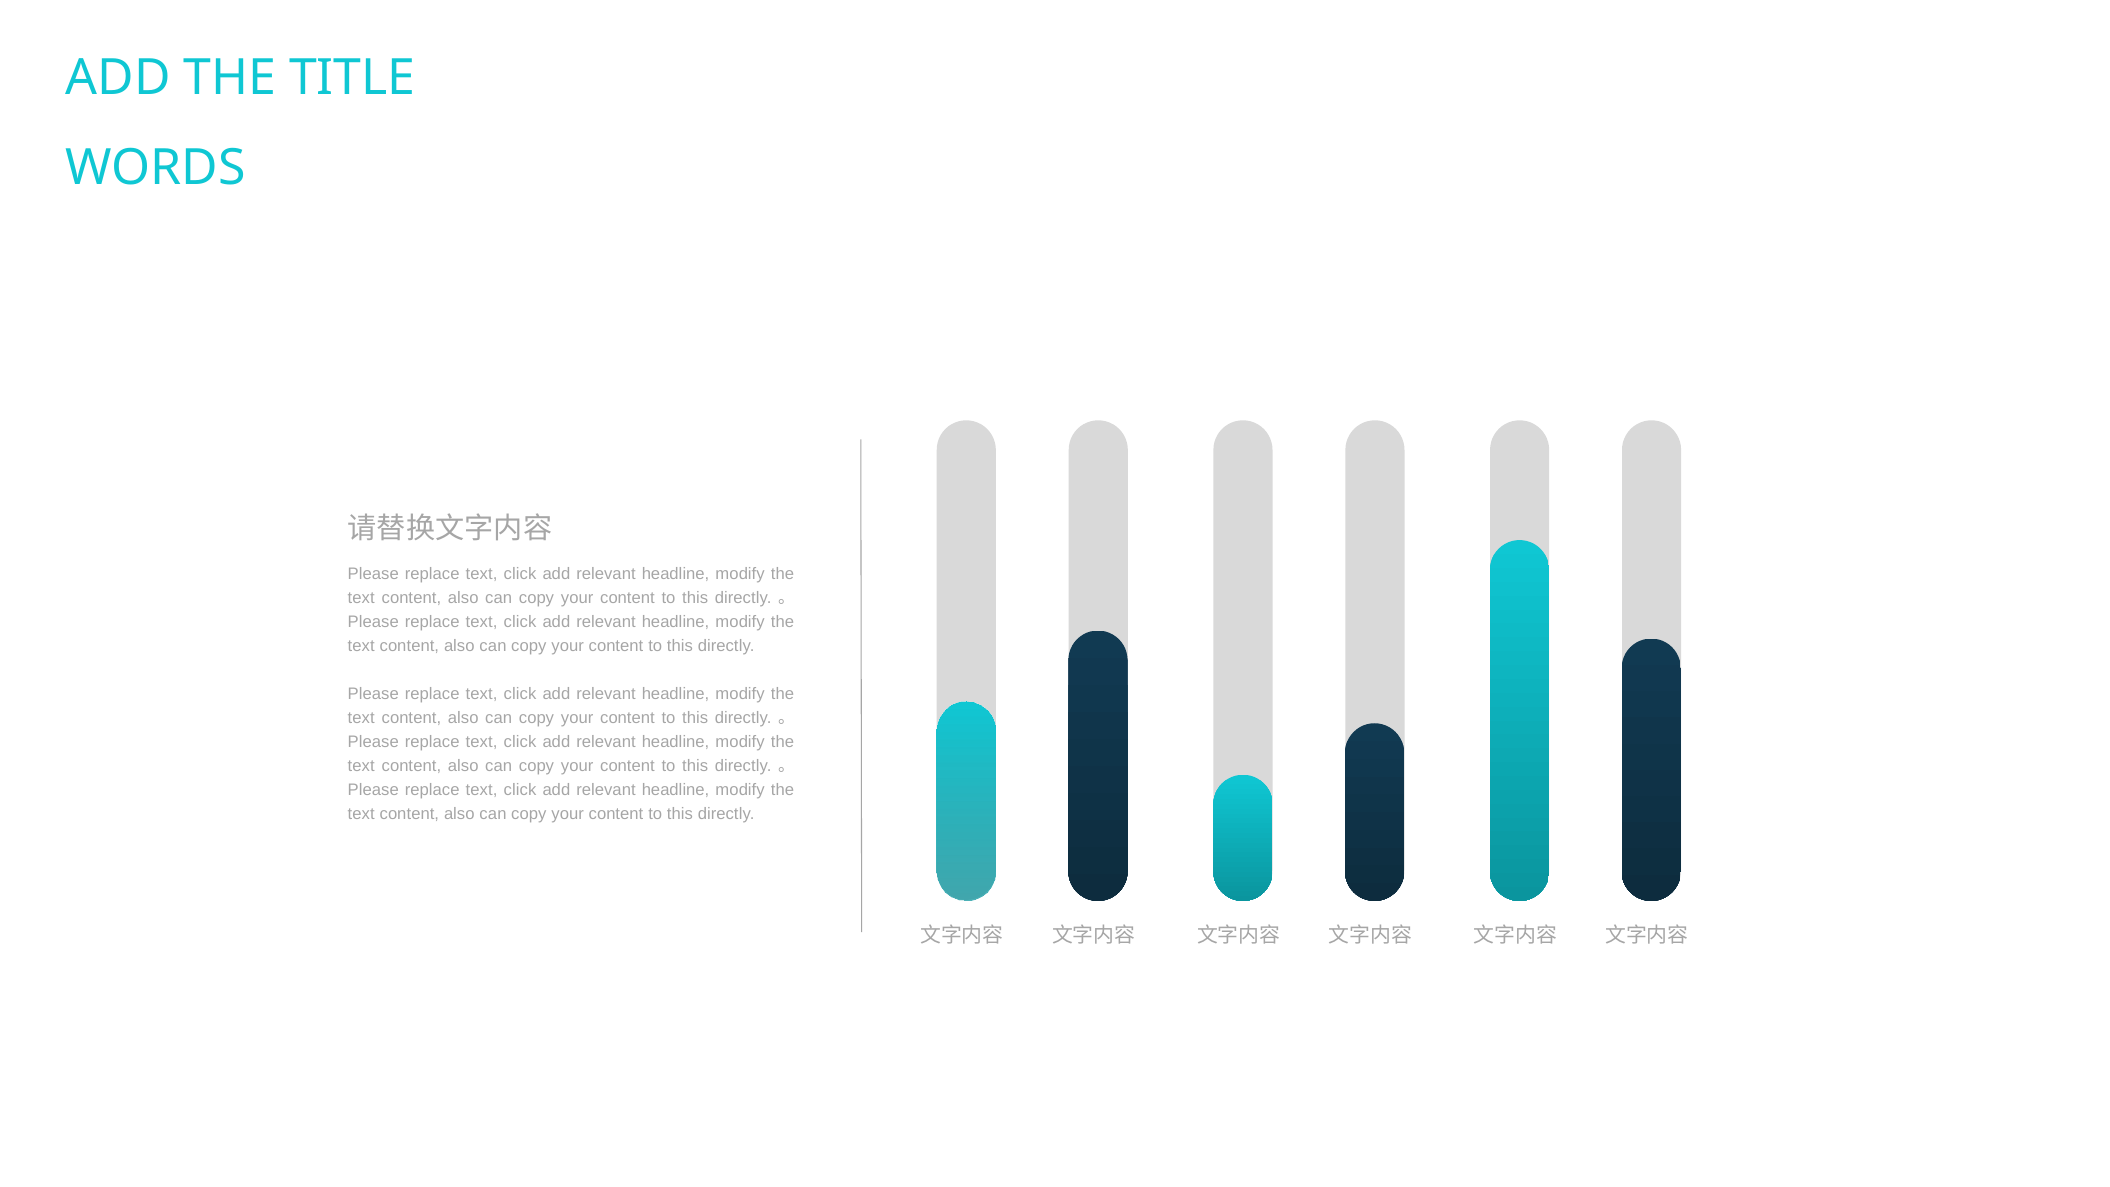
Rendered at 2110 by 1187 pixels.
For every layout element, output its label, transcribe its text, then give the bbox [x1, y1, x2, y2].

text_box 文字内容 [1166, 916, 1297, 947]
text_box 文字内容 [1021, 916, 1166, 947]
text_box 文字内容 [1442, 916, 1574, 947]
text_box 请替换文字内容 [347, 502, 657, 545]
text_box 文字内容 [889, 916, 1021, 947]
text_box 文字内容 [1297, 916, 1442, 947]
text_box 文字内容 [1574, 916, 1720, 947]
text_box ADD THE TITLE WORDS [50, 7, 583, 202]
text_box Please replace text, click add relevant headline, modify the text content, also can copy your content to this directly.。 Please replace text, click add relevant headline, modify the text content, also can copy your content to this directly. Please replace text, click add relevant headline, modify the text content, also can copy your content to this directly.。 Please replace text, click add relevant headline, modify the text content, also can copy your content to this directly.。 Please replace text, click add relevant headline, modify the text content, also can copy your content to this directly. [347, 559, 795, 823]
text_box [936, 420, 1682, 900]
